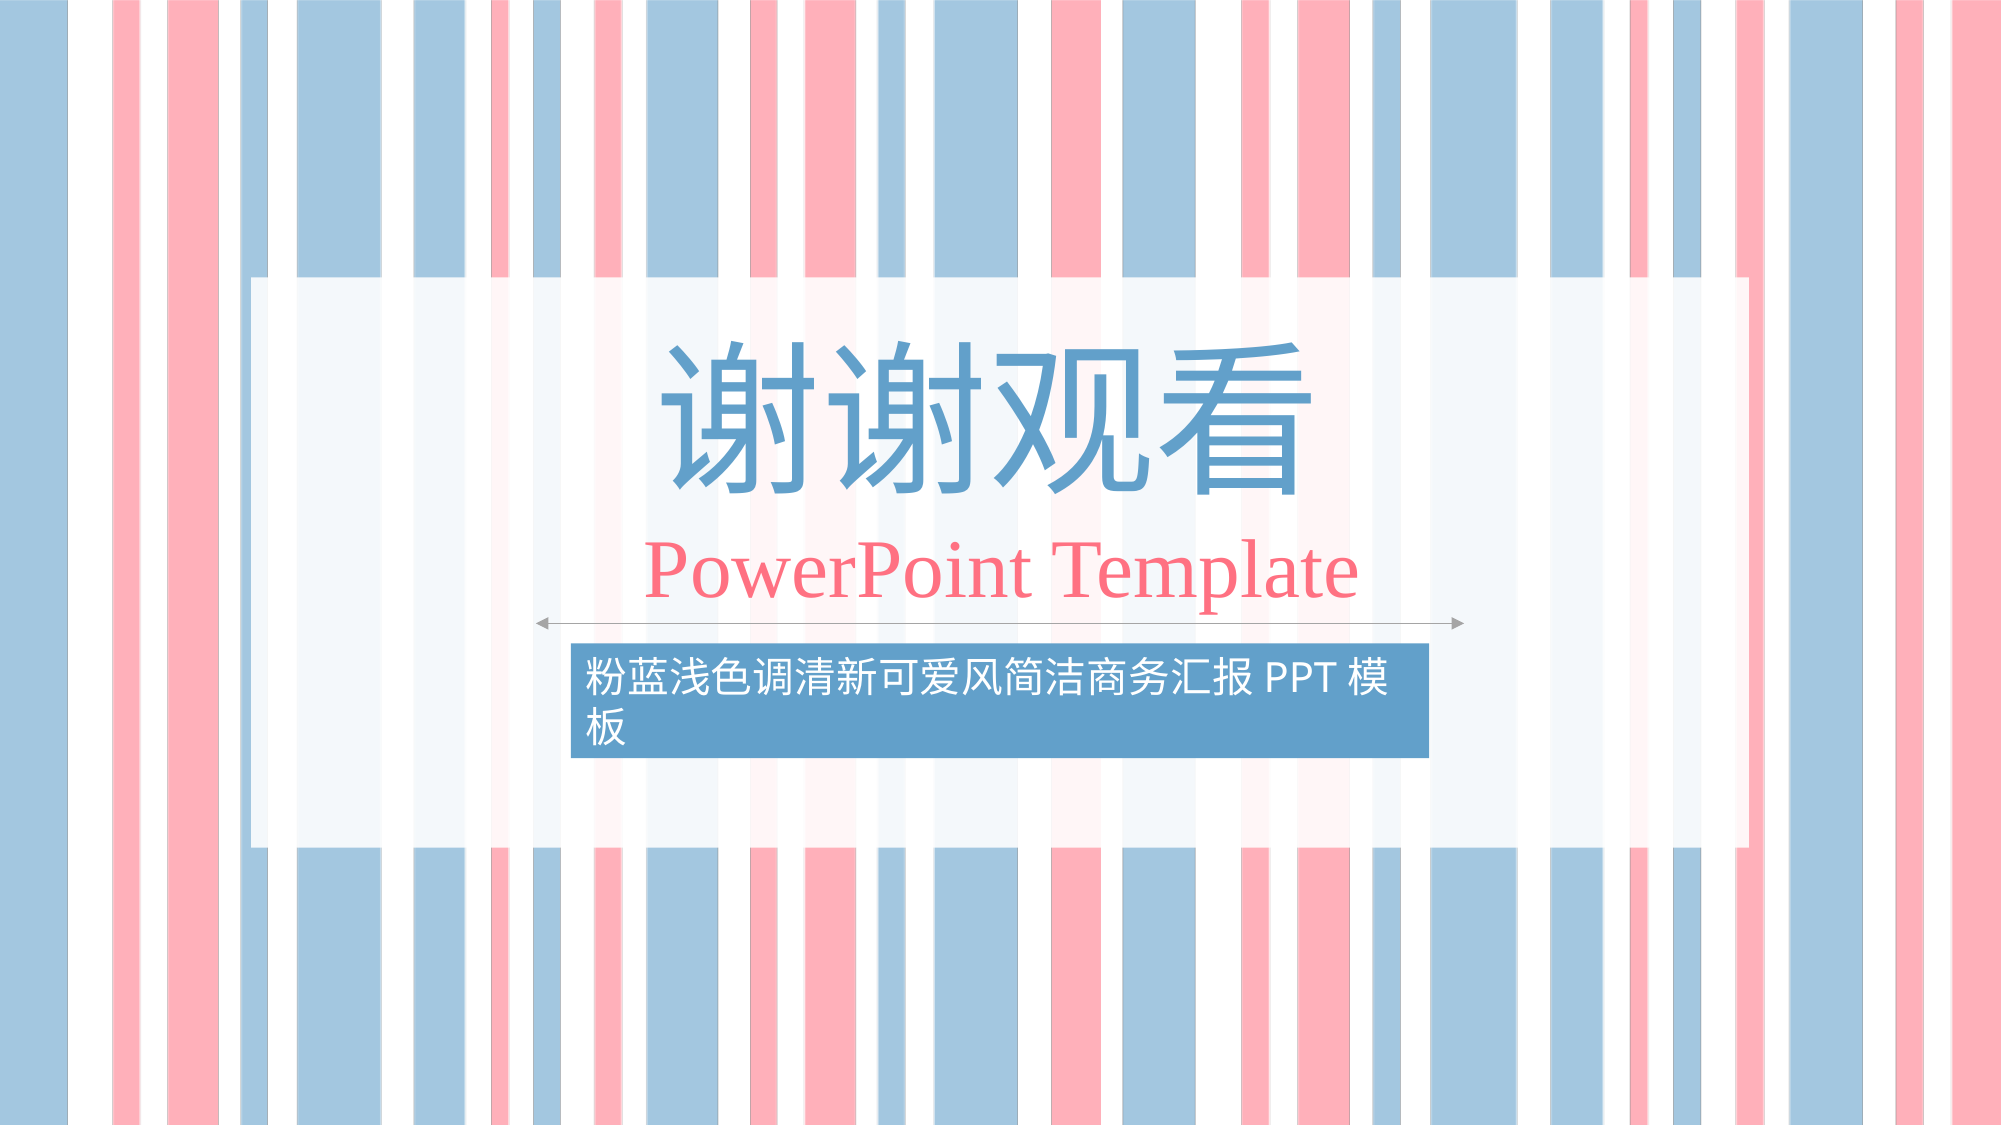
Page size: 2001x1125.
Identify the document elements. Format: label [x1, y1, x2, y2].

text_box [0, 0, 2000, 1125]
